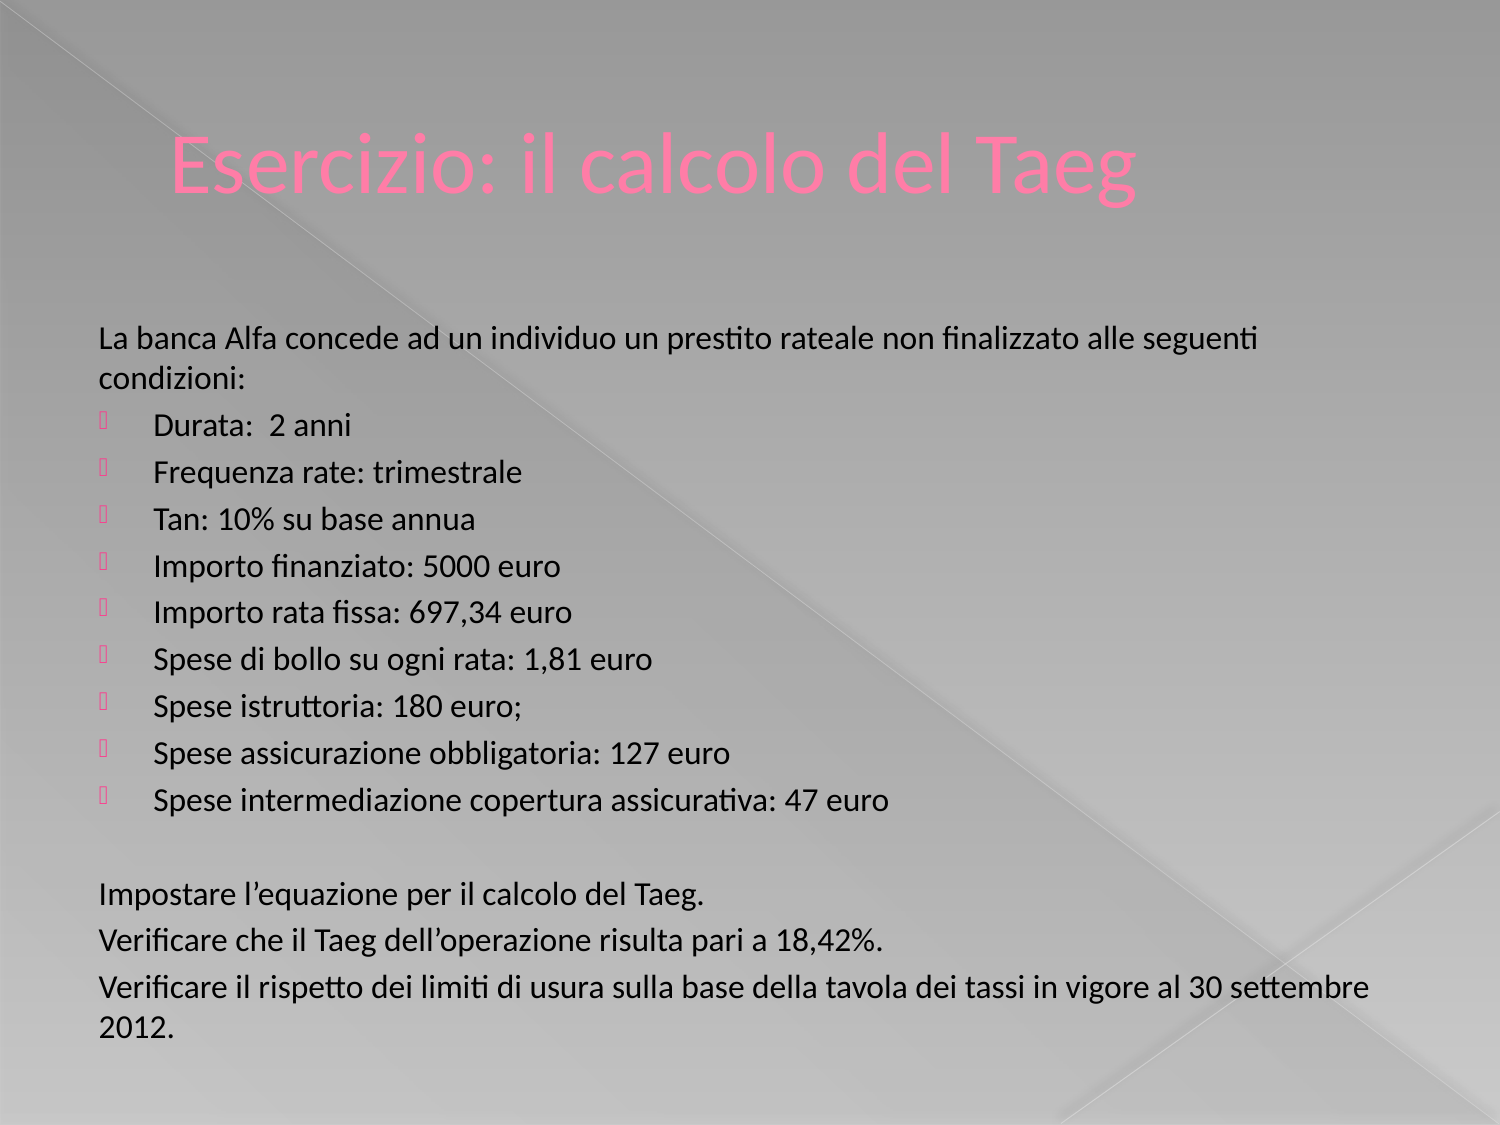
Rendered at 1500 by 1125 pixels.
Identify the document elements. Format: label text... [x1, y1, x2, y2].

list La banca Alfa concede ad un individuo un prestito rateale non finalizzato alle seguenti condizioni: Durata: 2 anni Frequenza rate: trimestrale Tan: 10% su base annua Importo finanziato: 5000 euro Importo rata fissa: 697,34 euro Spese di bollo su ogni rata: 1,81 euro Spese istruttoria: 180 euro; Spese assicurazione obbligatoria: 127 euro Spese intermediazione copertura assicurativa: 47 euro Impostare l’equazione per il calcolo del Taeg. Verificare che il Taeg dell’operazione risulta pari a 18,42%. Verificare il rispetto dei limiti di usura sulla base della tavola dei tassi in vigore al 30 settembre 2012. [75, 308, 1425, 1059]
title Esercizio: il calcolo del Taeg [75, 43, 1425, 274]
